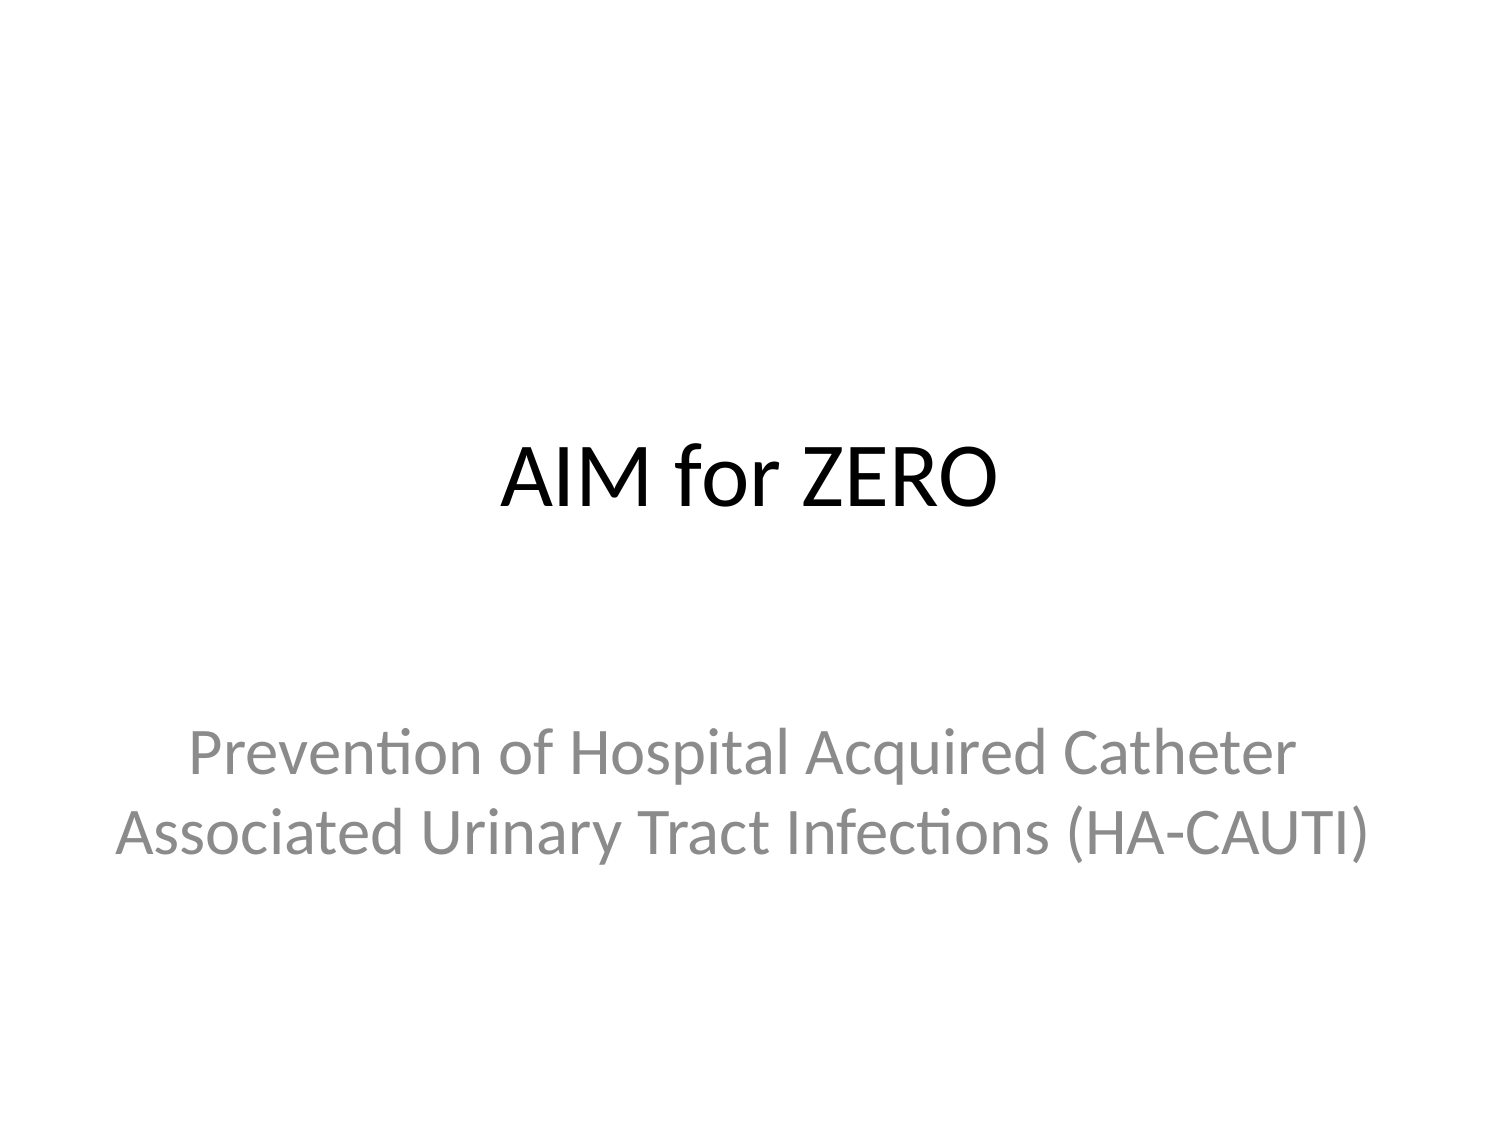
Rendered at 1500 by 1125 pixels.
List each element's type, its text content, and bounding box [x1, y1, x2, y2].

title AIM for ZERO [112, 349, 1388, 591]
subtitle Prevention of Hospital Acquired Catheter Associated Urinary Tract Infections (HA-CAUTI) [24, 699, 1463, 988]
